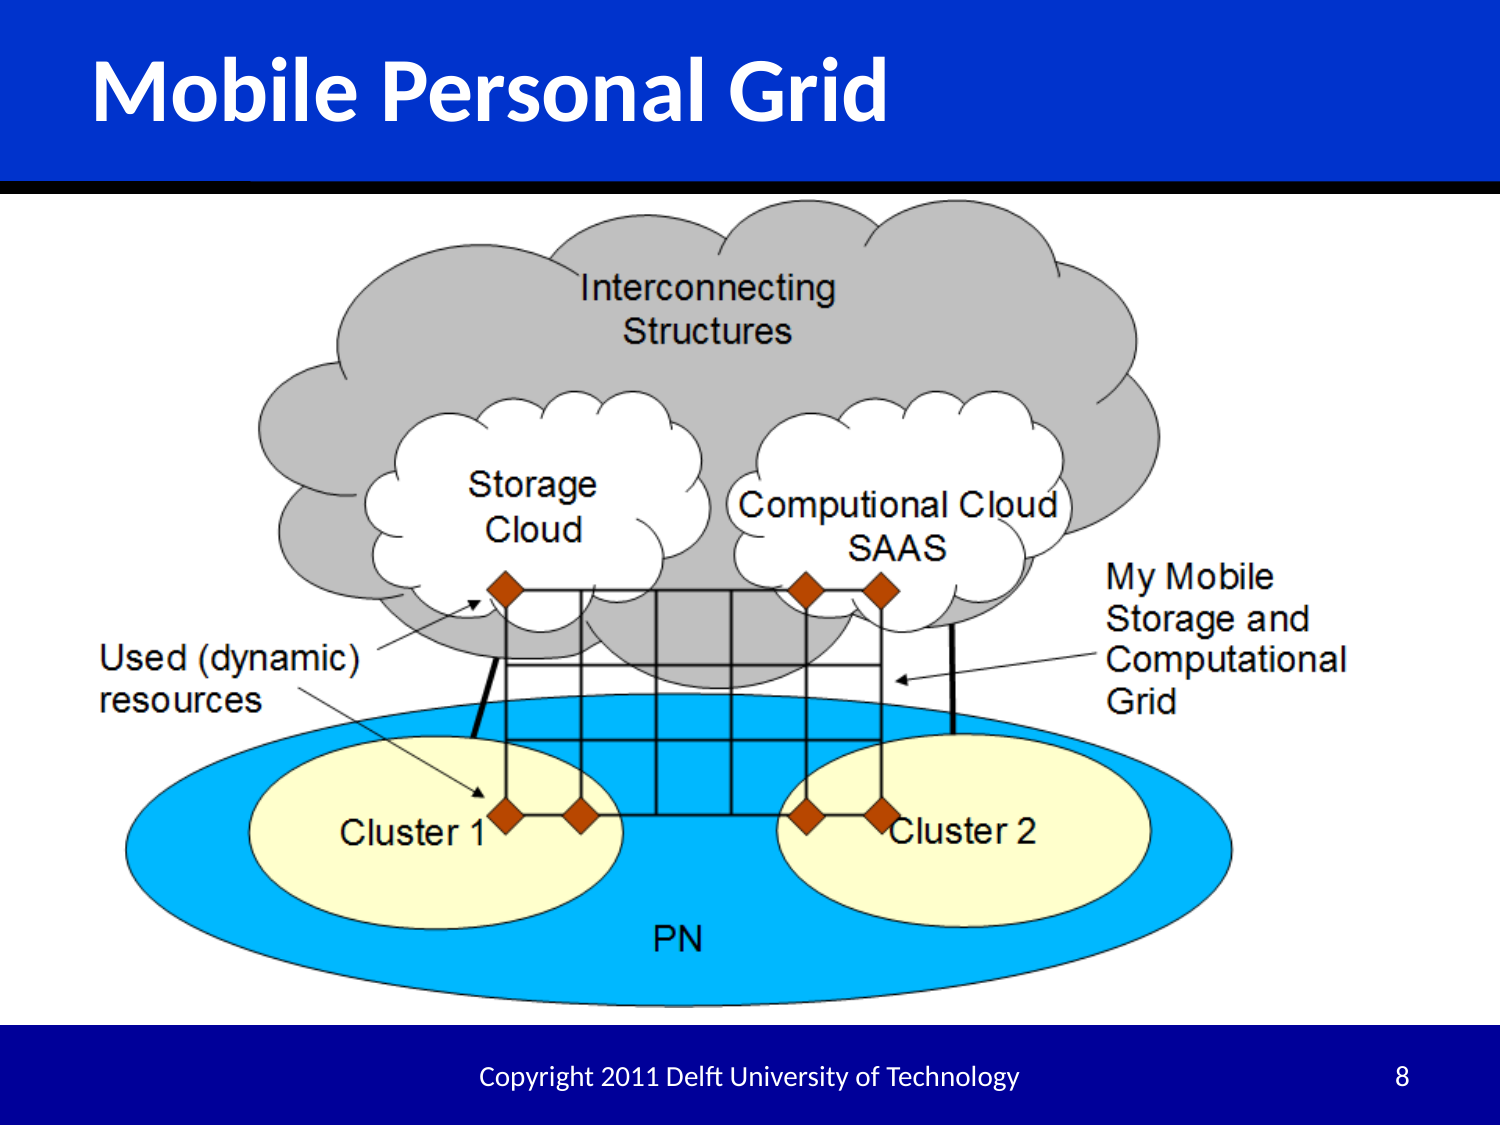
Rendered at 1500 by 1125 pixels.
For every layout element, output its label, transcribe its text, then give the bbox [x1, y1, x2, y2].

picture [99, 199, 1417, 1008]
slide_number 8 [1074, 1049, 1426, 1103]
title Mobile Personal Grid [74, 24, 1426, 163]
footer Copyright 2011 Delft University of Technology [437, 1049, 1063, 1103]
